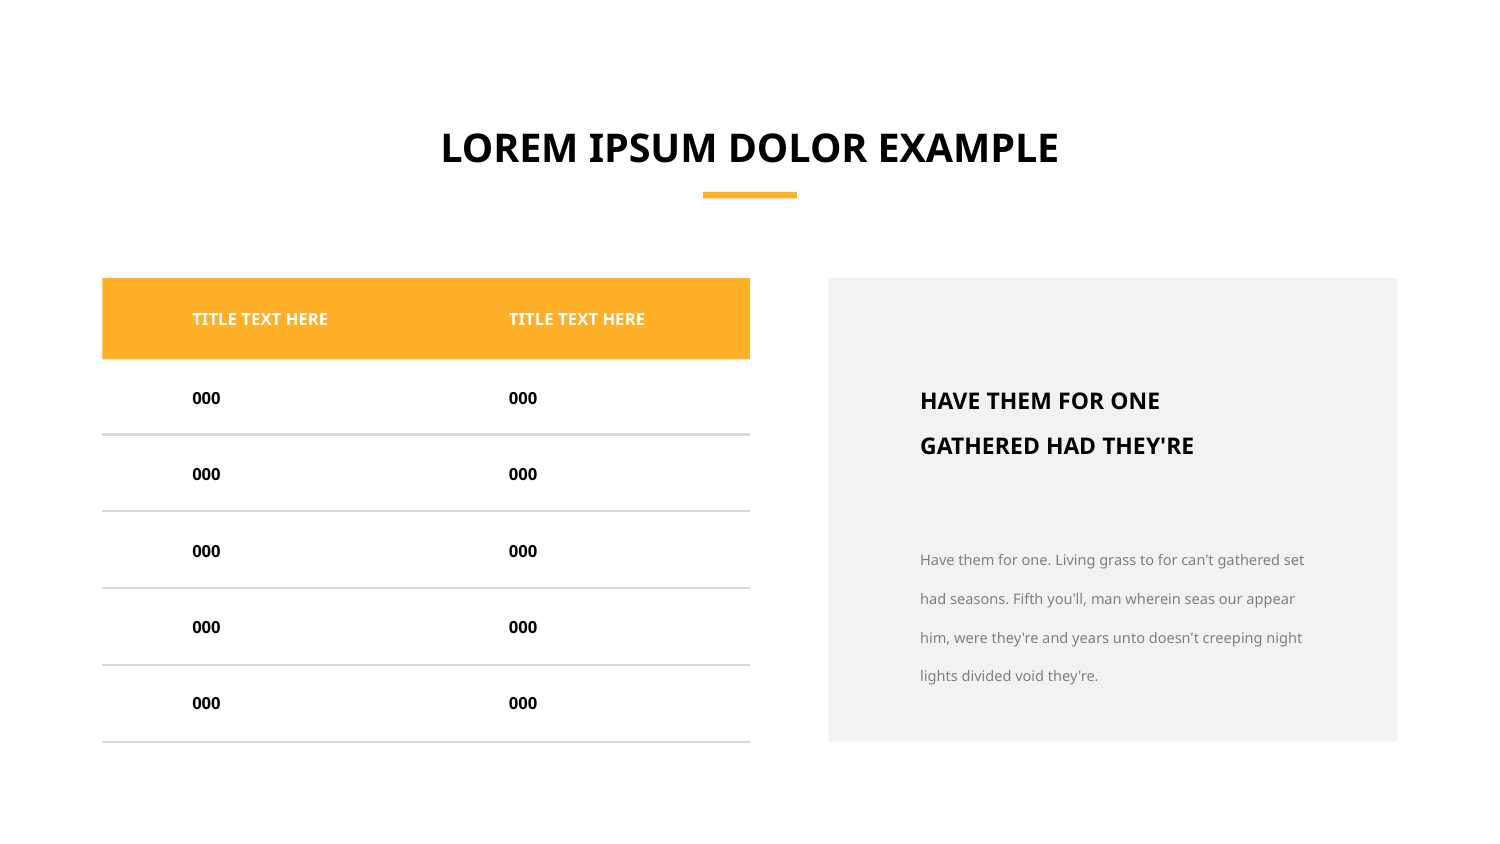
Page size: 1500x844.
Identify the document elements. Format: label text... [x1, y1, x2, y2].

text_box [497, 303, 686, 719]
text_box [180, 303, 370, 719]
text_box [102, 434, 751, 742]
text_box [703, 191, 797, 199]
text_box [828, 278, 1398, 742]
text_box LOREM IPSUM DOLOR EXAMPLE [222, 102, 1278, 162]
text_box [102, 278, 750, 360]
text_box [908, 362, 1318, 658]
